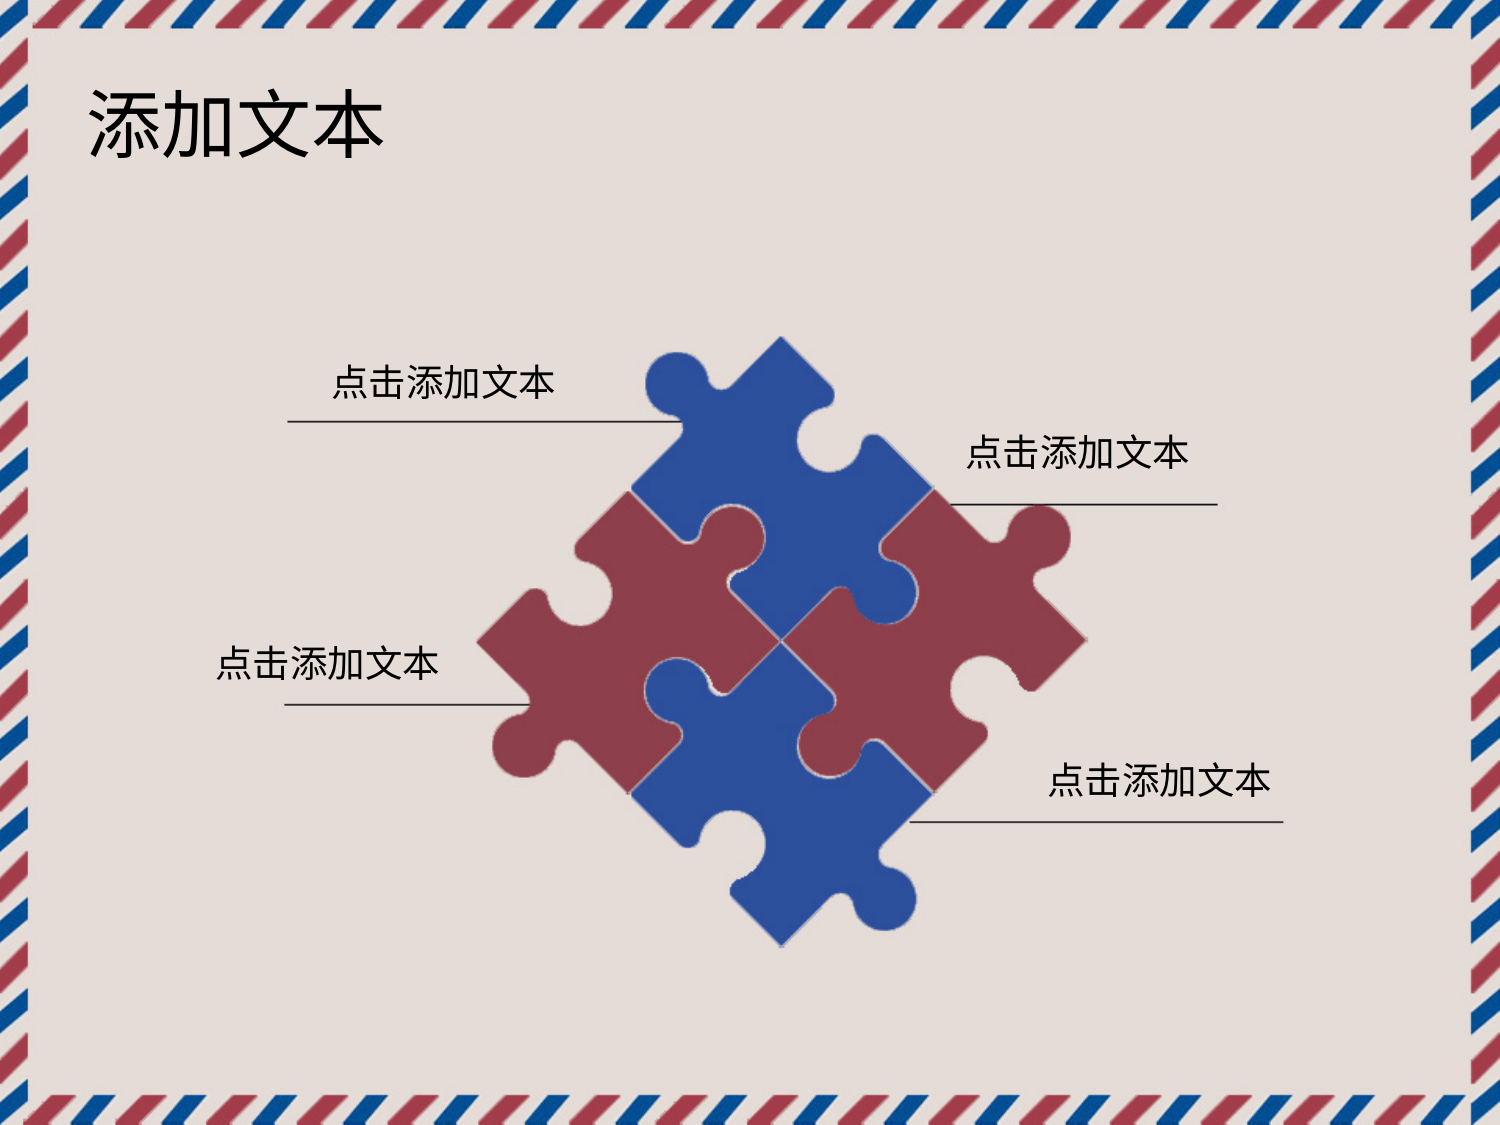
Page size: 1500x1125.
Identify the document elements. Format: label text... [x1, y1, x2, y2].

text_box 添加文本 [72, 70, 402, 175]
text_box 点击添加文本 [950, 421, 1206, 482]
text_box 点击添加文本 [1032, 749, 1288, 810]
text_box 点击添加文本 [200, 632, 456, 693]
picture [0, 0, 1500, 1125]
text_box 点击添加文本 [316, 351, 610, 412]
